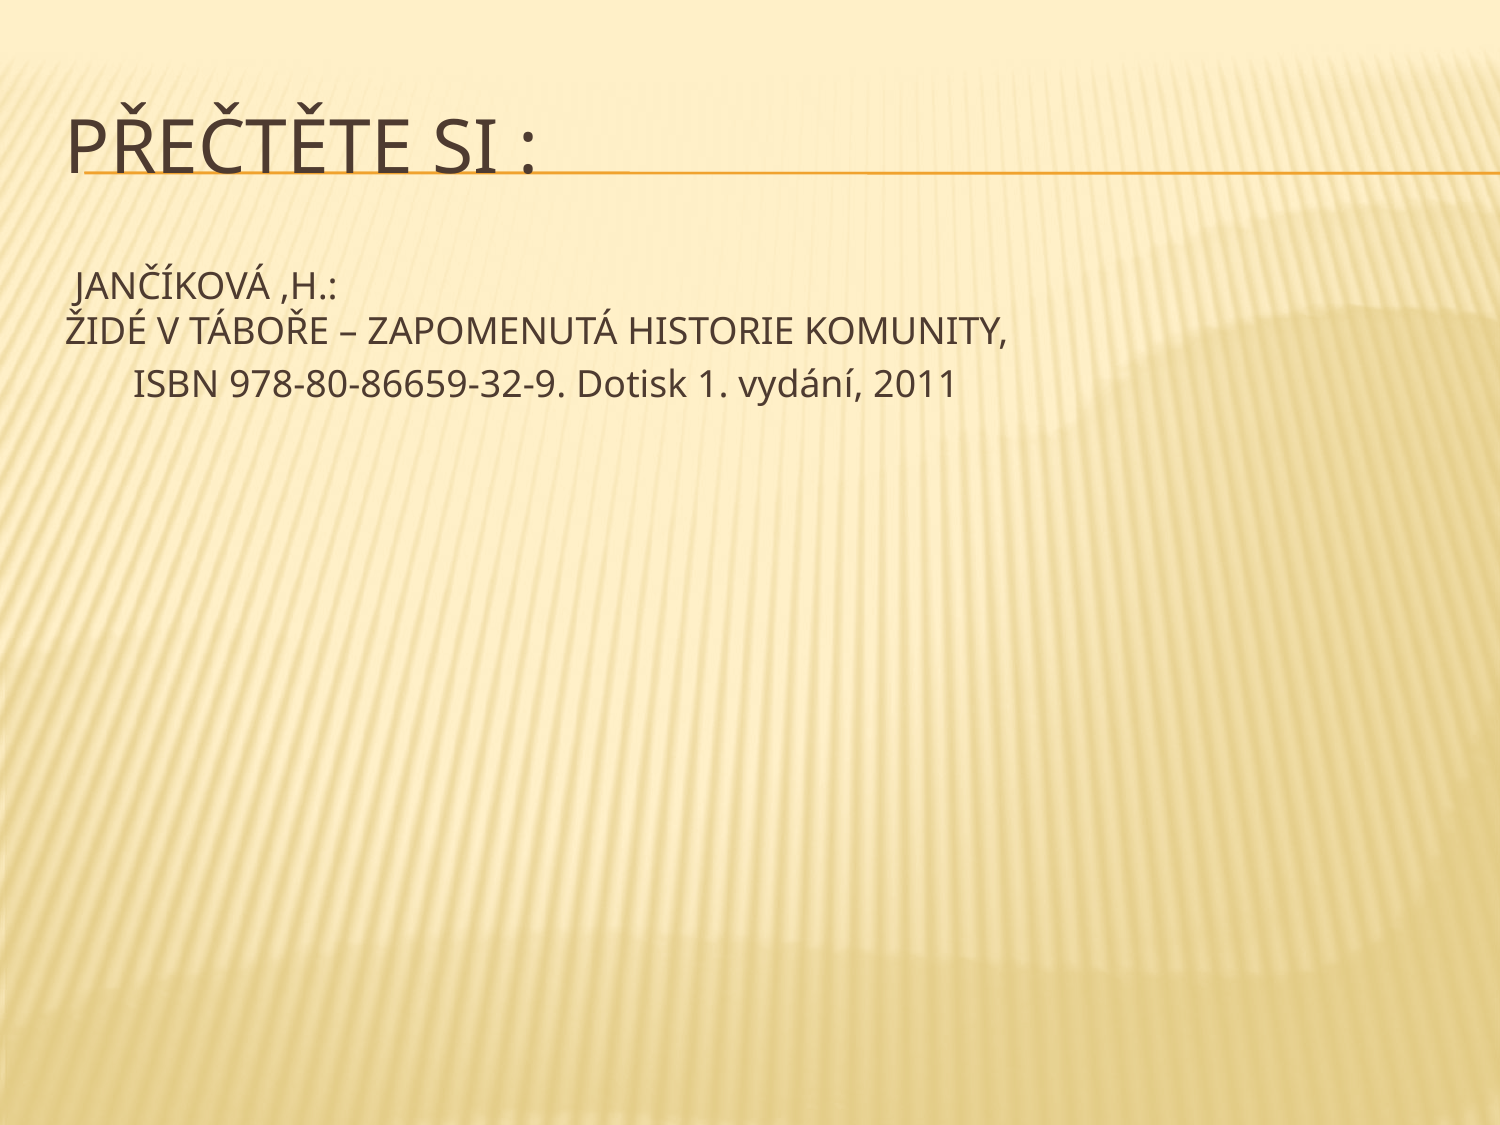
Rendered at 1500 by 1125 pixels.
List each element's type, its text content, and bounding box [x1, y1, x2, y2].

list JANČÍKOVÁ ,H.: ŽIDÉ V TÁBOŘE – ZAPOMENUTÁ HISTORIE KOMUNITY, ISBN 978-80-86659-32-9. Dotisk 1. vydání, 2011 [50, 254, 1475, 998]
title Přečtěte si : [50, 75, 1475, 213]
